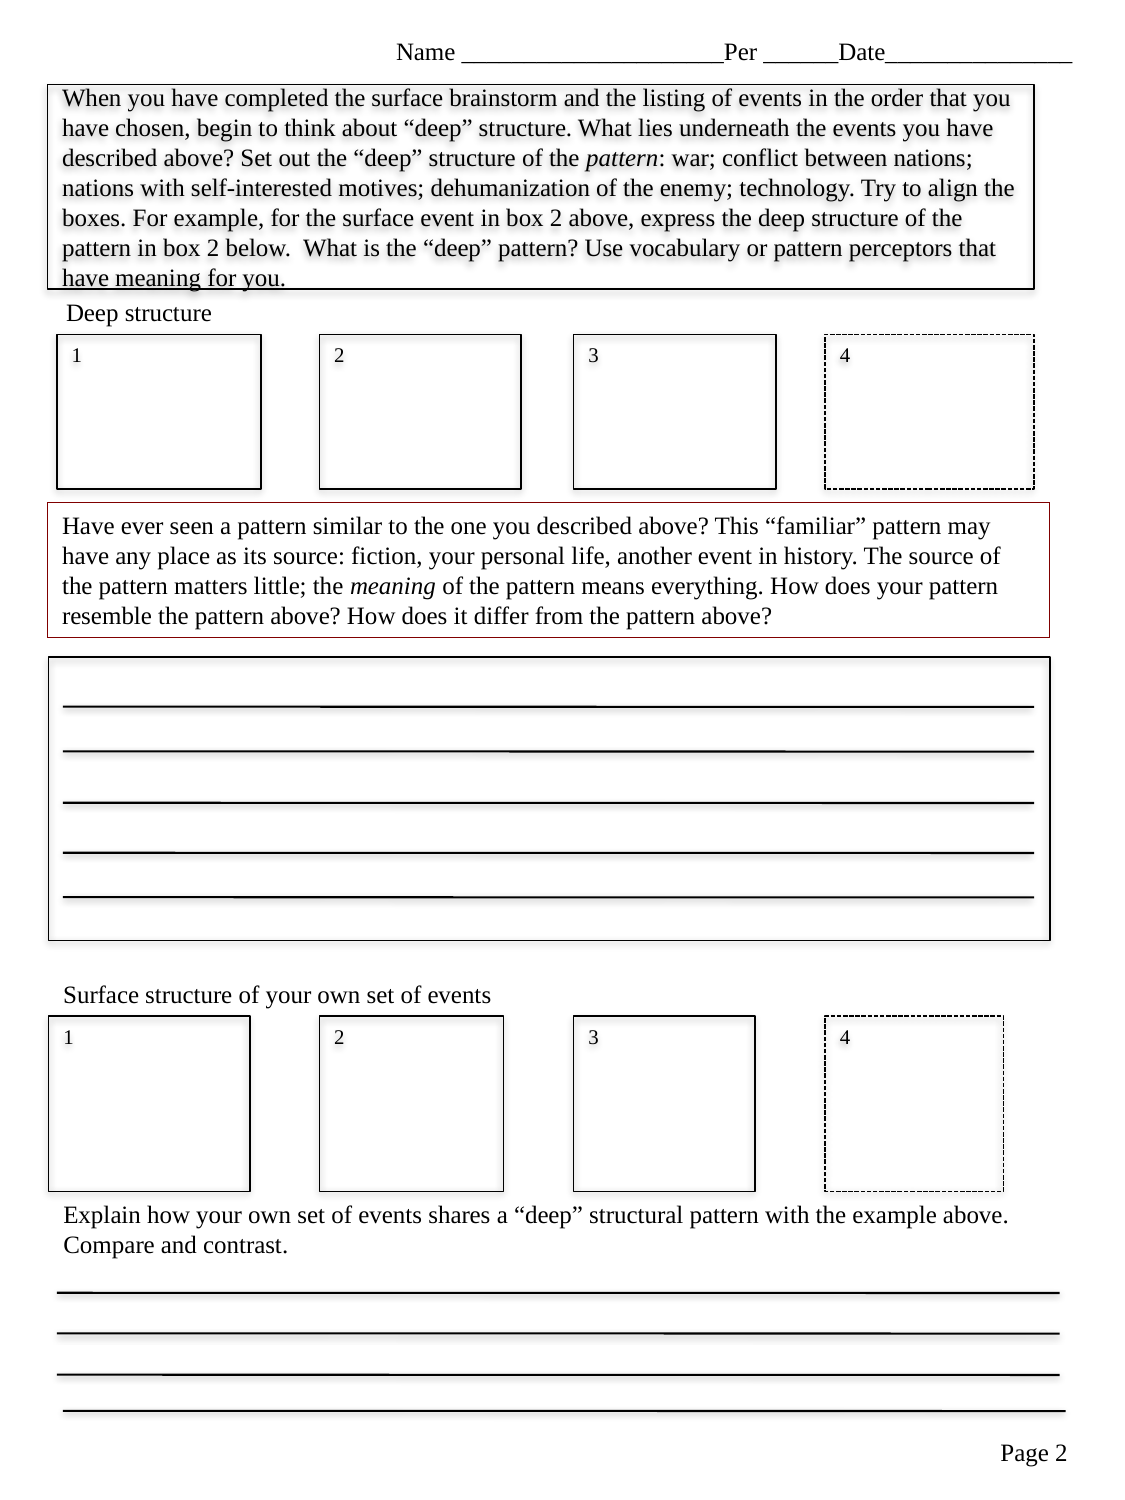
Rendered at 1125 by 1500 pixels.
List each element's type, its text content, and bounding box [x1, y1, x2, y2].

text_box 3 [573, 1015, 756, 1191]
text_box 2 [319, 1015, 504, 1191]
text_box Page 2 [985, 1429, 1083, 1475]
text_box Explain how your own set of events shares a “deep” structural pattern with the example above. Compare and contrast. [48, 1191, 1071, 1266]
text_box Have ever seen a pattern similar to the one you described above? This “familiar” pattern may have any place as its source: fiction, your personal life, another event in history. The source of the pattern matters little; the meaning of the pattern means everything. How does your pattern resemble the pattern above? How does it differ from the pattern above? [47, 502, 1050, 638]
text_box When you have completed the surface brainstorm and the listing of events in the order that you have chosen, begin to think about “deep” structure. What lies underneath the events you have described above? Set out the “deep” structure of the pattern: war; conflict between nations; nations with self-interested motives; dehumanization of the enemy; technology. Try to align the boxes. For example, for the surface event in box 2 above, express the deep structure of the pattern in box 2 below. What is the “deep” pattern? Use vocabulary or pattern perceptors that have meaning for you. [47, 84, 1035, 290]
text_box [48, 656, 1051, 941]
text_box 2 [319, 334, 522, 490]
text_box 1 [48, 1015, 251, 1191]
text_box Surface structure of your own set of events [48, 970, 507, 1016]
text_box 1 [56, 334, 262, 490]
text_box Deep structure [51, 288, 227, 334]
text_box Name _____________________Per ______Date_______________ [381, 28, 1089, 73]
text_box 4 [824, 334, 1035, 490]
text_box 3 [573, 334, 777, 490]
text_box 4 [824, 1015, 1004, 1191]
